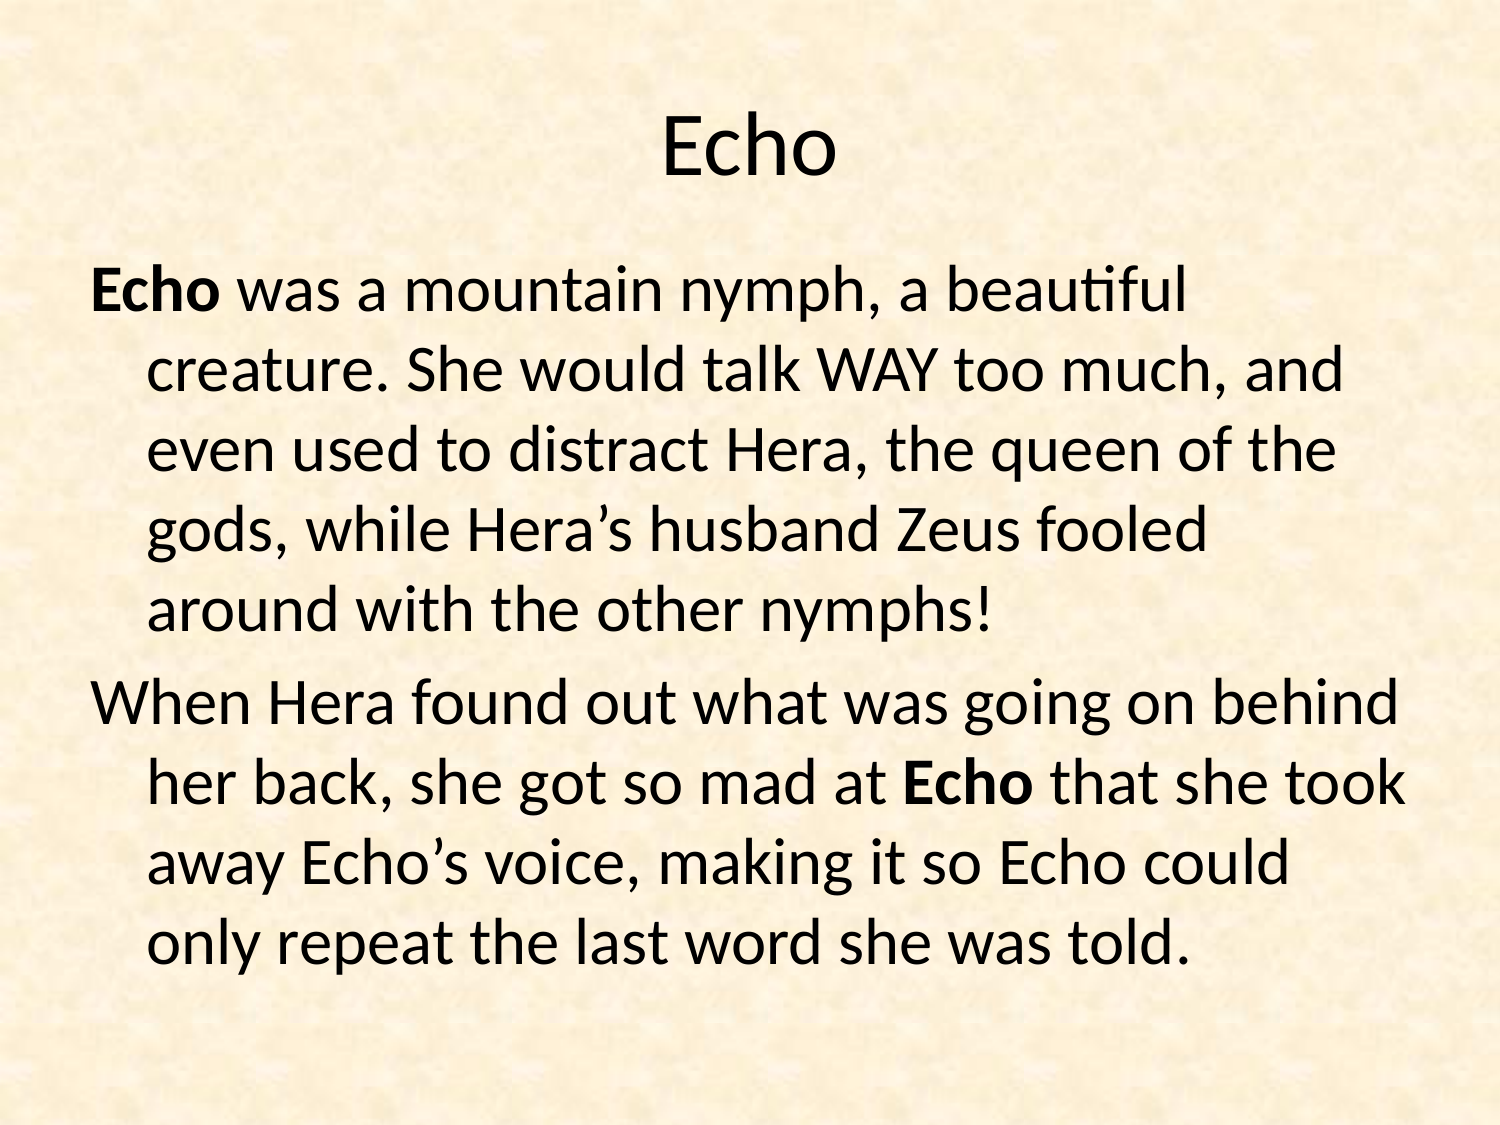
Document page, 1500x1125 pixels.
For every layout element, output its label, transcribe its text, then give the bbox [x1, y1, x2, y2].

picture [0, 0, 1500, 1125]
list Echo was a mountain nymph, a beautiful creature. She would talk WAY too much, and even used to distract Hera, the queen of the gods, while Hera’s husband Zeus fooled around with the other nymphs! When Hera found out what was going on behind her back, she got so mad at Echo that she took away Echo’s voice, making it so Echo could only repeat the last word she was told. [74, 237, 1426, 1038]
title Echo [74, 44, 1426, 233]
